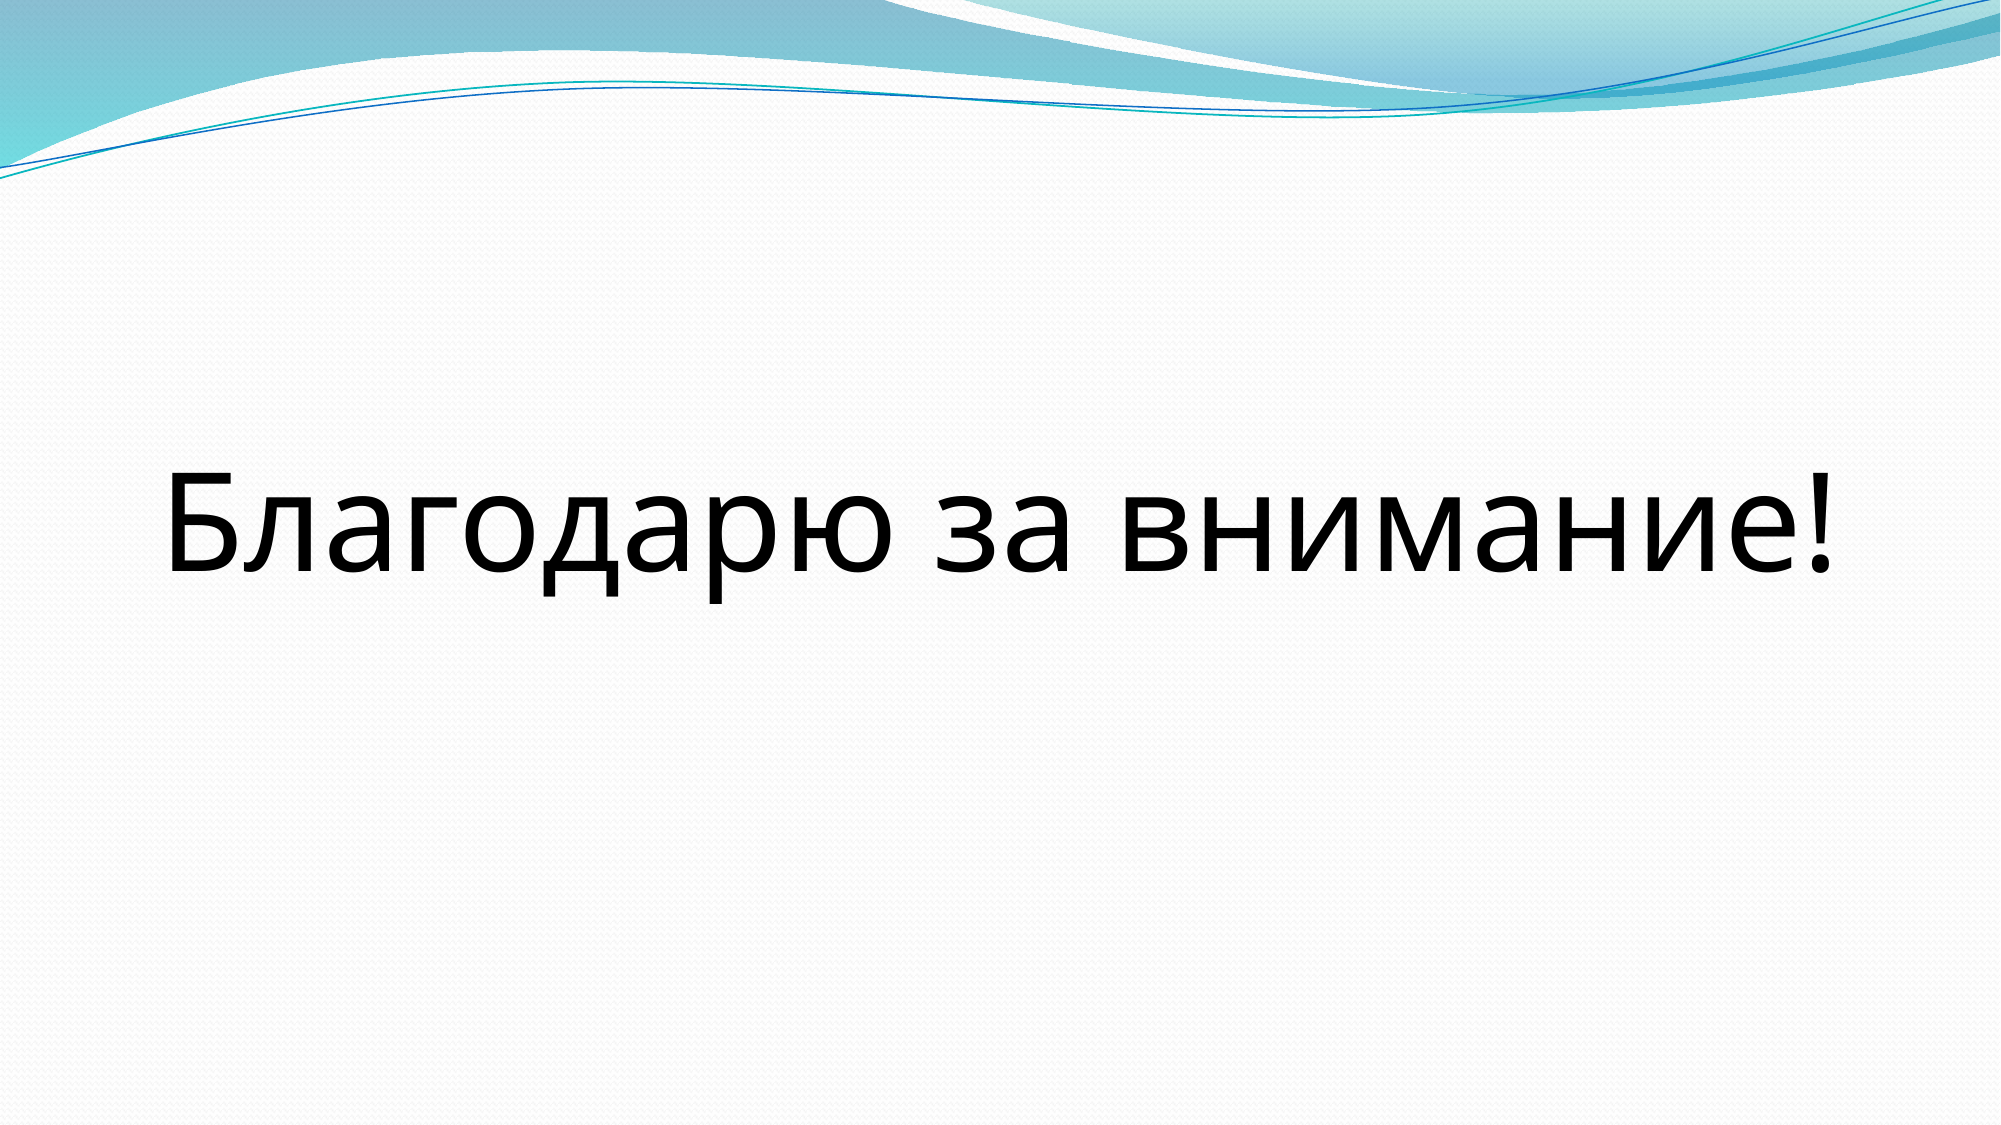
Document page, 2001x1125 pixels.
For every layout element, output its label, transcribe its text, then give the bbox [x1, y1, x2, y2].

text_box Благодарю за внимание! [72, 330, 1928, 723]
